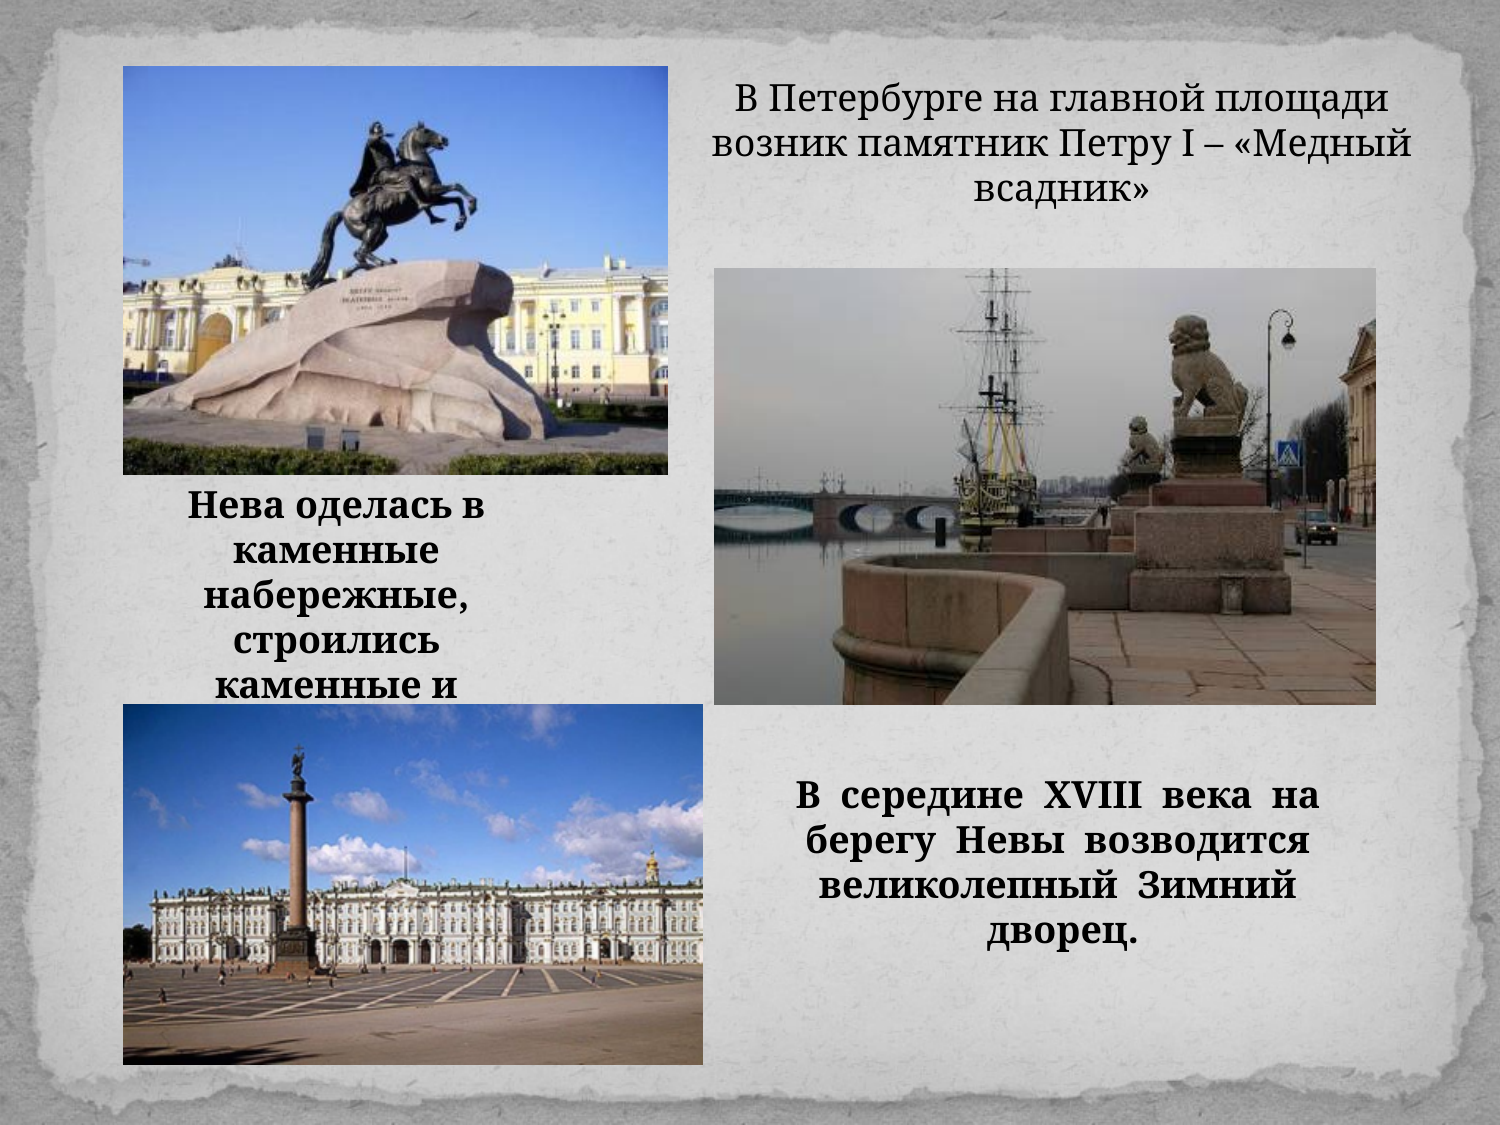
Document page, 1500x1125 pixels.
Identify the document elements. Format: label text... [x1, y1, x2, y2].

picture [123, 66, 668, 475]
text_box В Петербурге на главной площади возник памятник Петру I – «Медный всадник» [674, 66, 1457, 217]
picture [714, 268, 1376, 705]
text_box Нева оделась в каменные набережные, строились каменные и чугунные мосты. [123, 480, 550, 698]
text_box В середине XVIII века на берегу Невы возводится великолепный Зимний дворец. [726, 763, 1400, 958]
picture [123, 704, 703, 1065]
